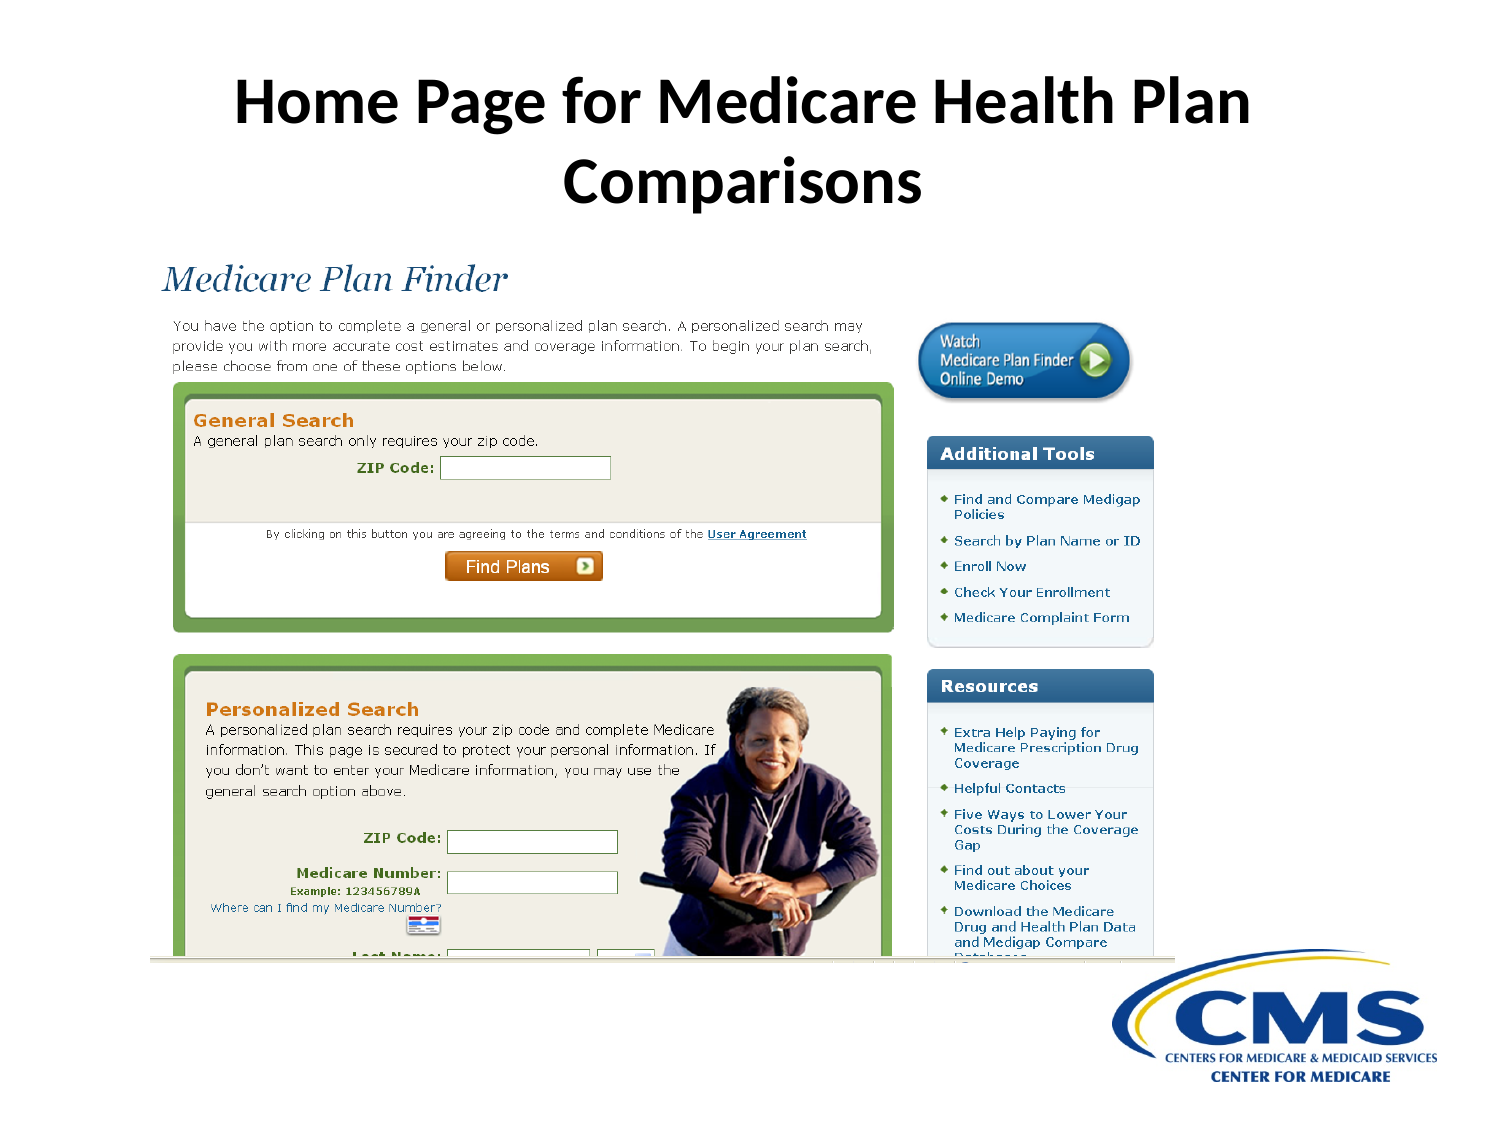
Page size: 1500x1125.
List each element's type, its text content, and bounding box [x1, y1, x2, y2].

text_box Home Page for Medicare Health Plan Comparisons [200, 49, 1288, 225]
picture [149, 262, 1437, 1082]
